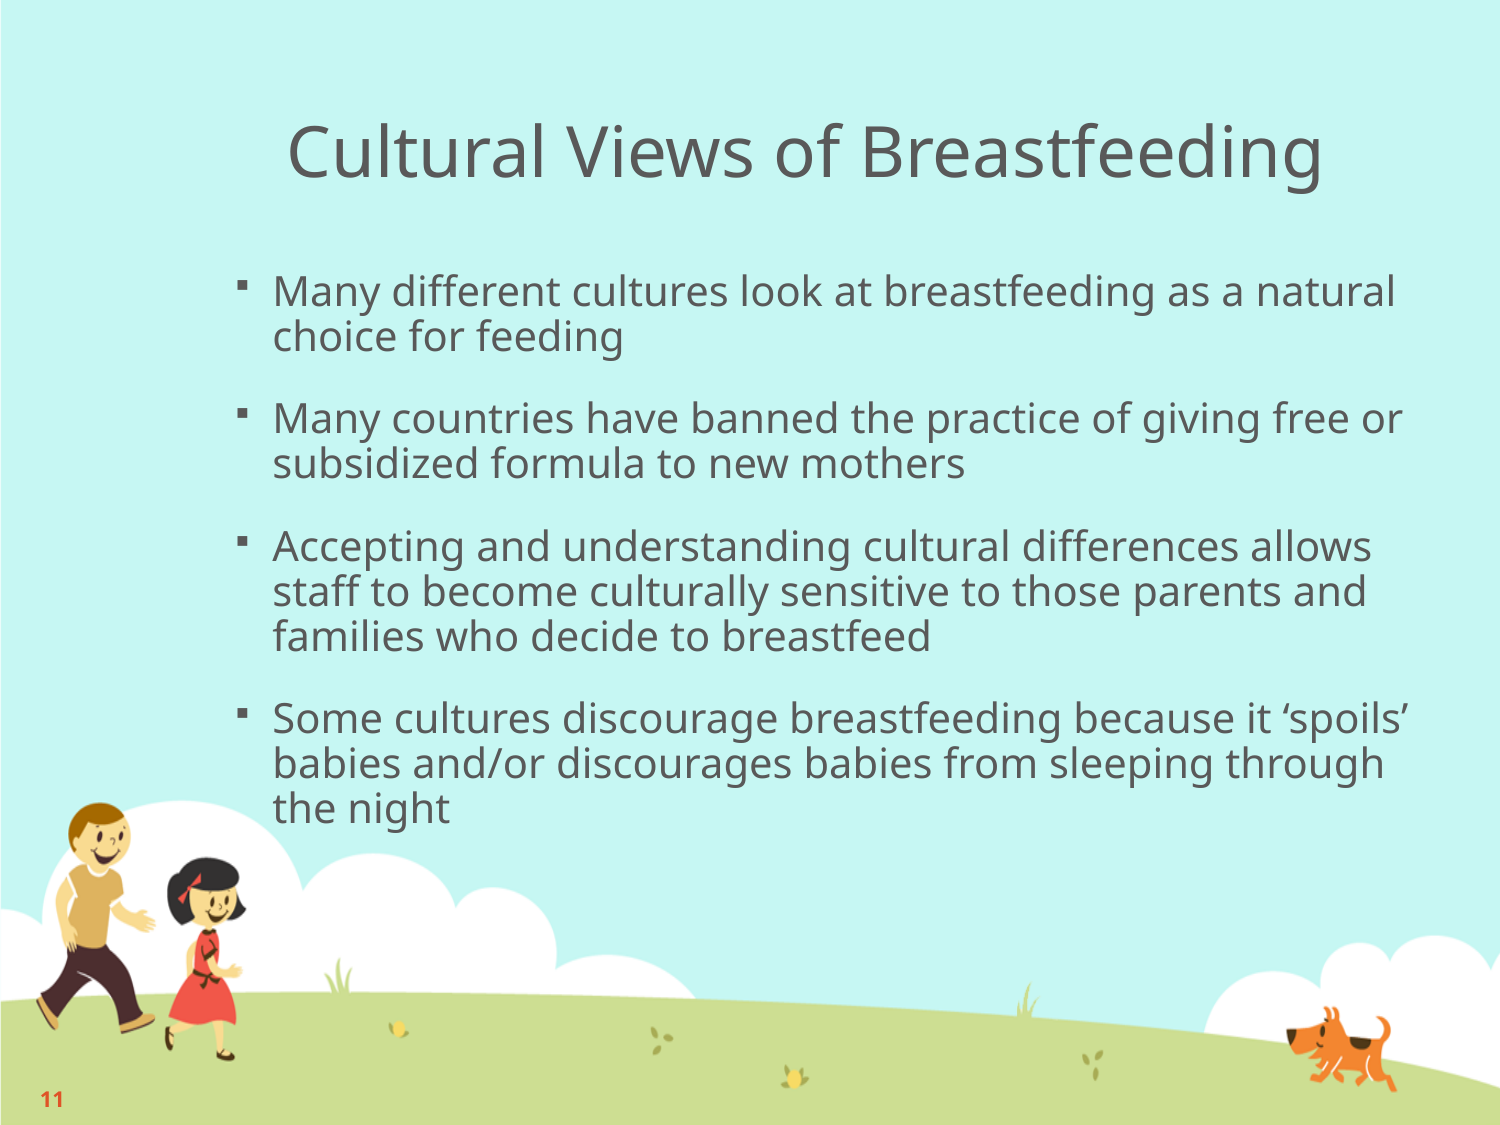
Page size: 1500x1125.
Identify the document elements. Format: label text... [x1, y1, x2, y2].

title Cultural Views of Breastfeeding [271, 50, 1425, 200]
slide_number 11 [24, 1062, 375, 1125]
picture [0, 0, 1500, 1125]
list Many different cultures look at breastfeeding as a natural choice for feeding Many countries have banned the practice of giving free or subsidized formula to new mothers Accepting and understanding cultural differences allows staff to become culturally sensitive to those parents and families who decide to breastfeed Some cultures discourage breastfeeding because it ‘spoils’ babies and/or discourages babies from sleeping through the night [212, 262, 1425, 950]
